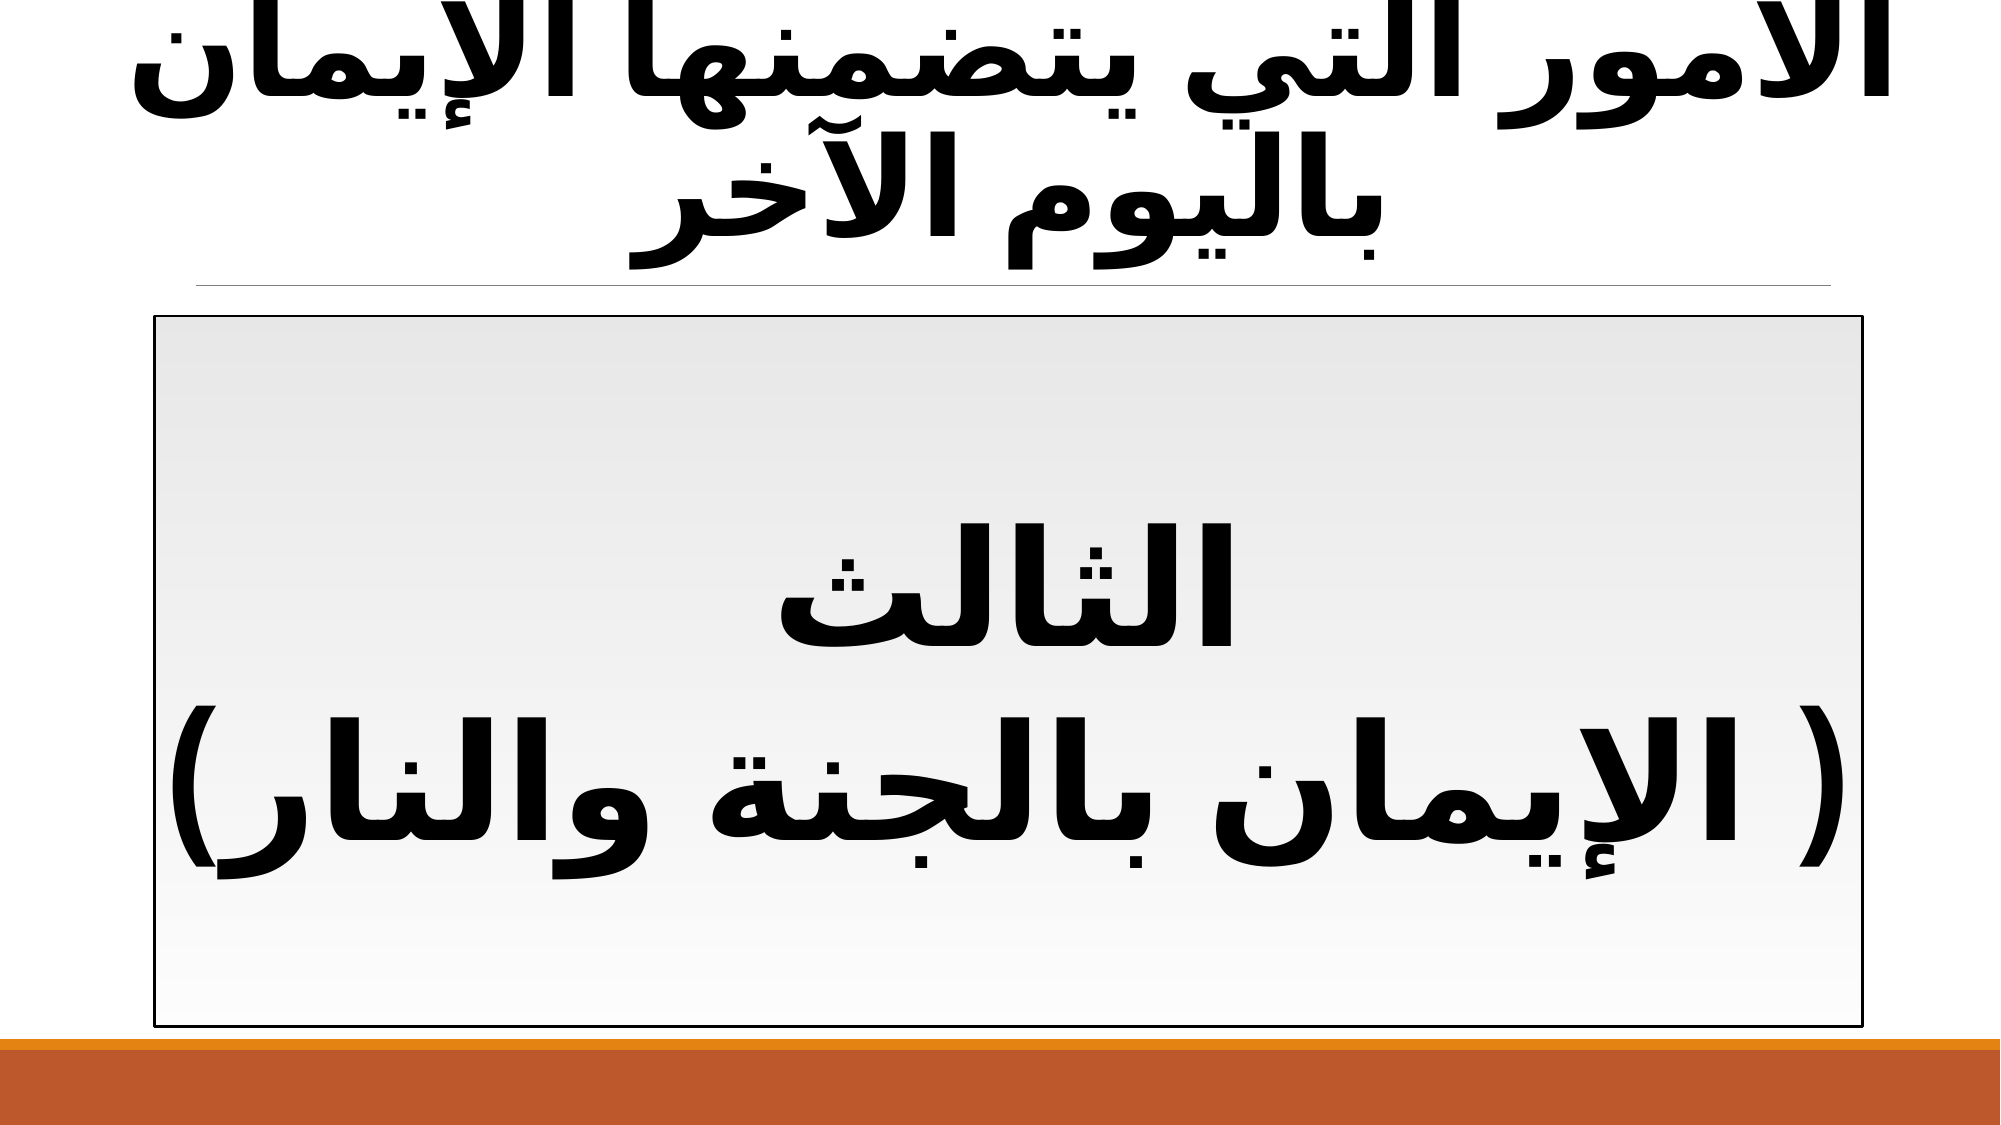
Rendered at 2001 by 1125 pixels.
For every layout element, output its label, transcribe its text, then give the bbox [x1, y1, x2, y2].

list الثالث ( الإيمان بالجنة والنار) [153, 315, 1864, 1028]
title الأمور التي يتضمنها الإيمان باليوم الآخر [99, 44, 1929, 273]
